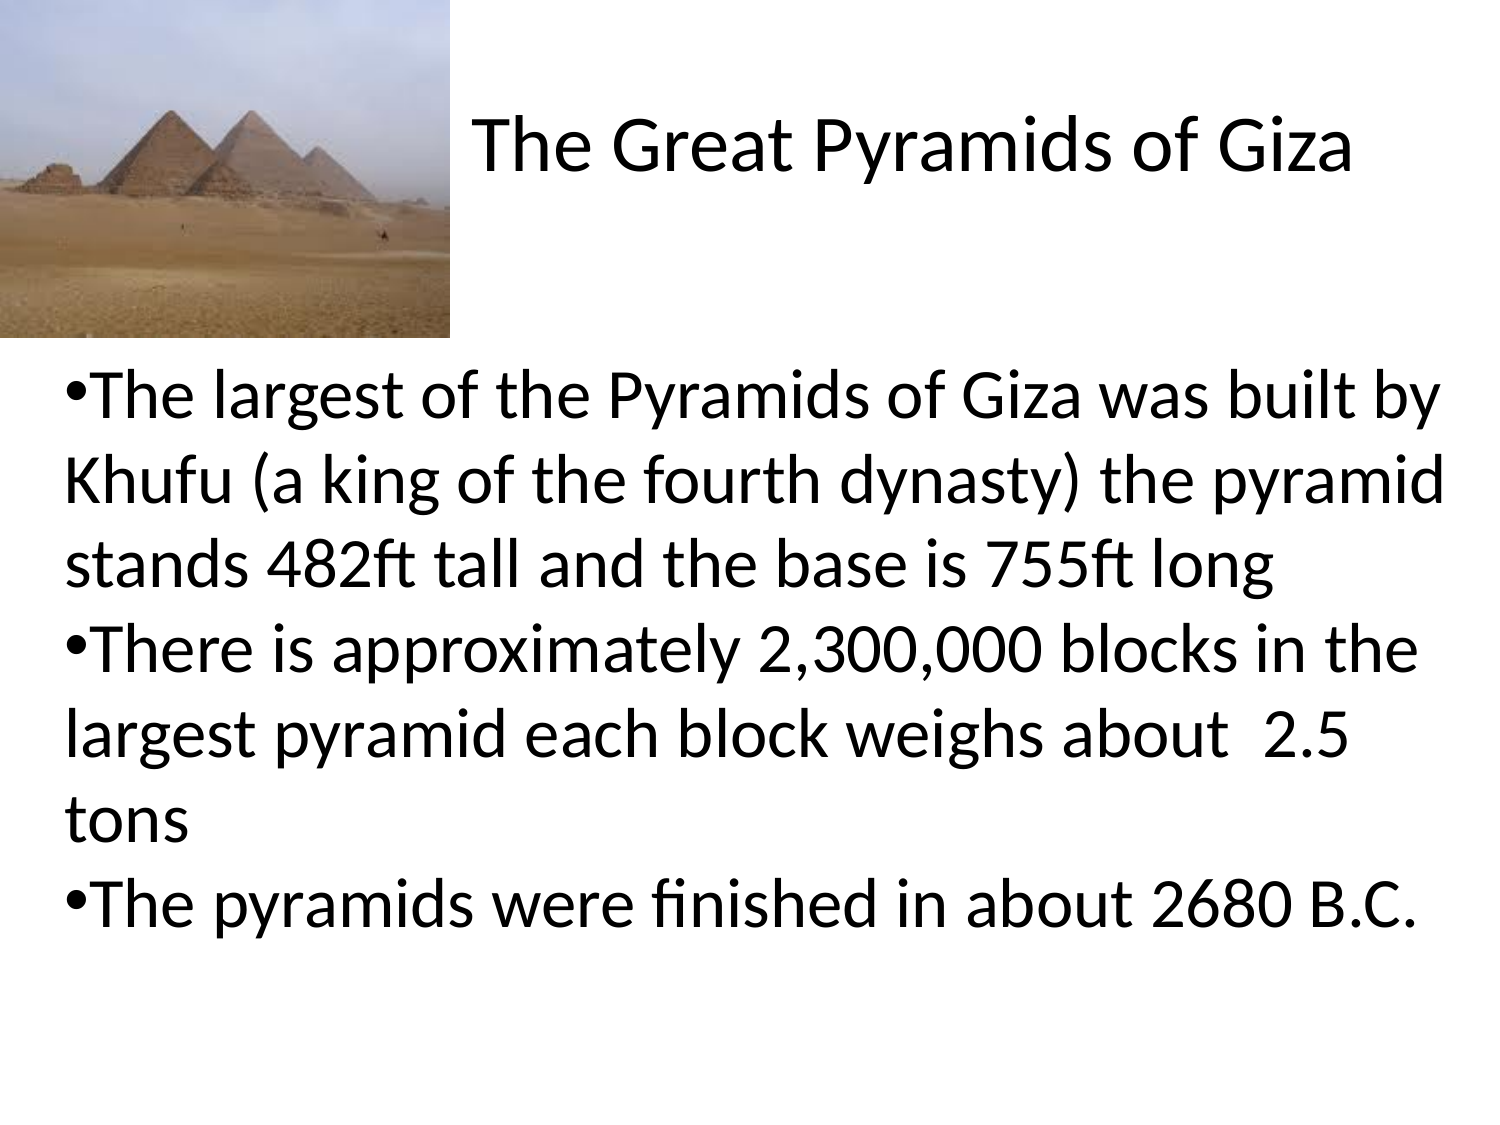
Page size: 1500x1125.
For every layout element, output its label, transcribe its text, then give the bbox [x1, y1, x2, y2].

text_box The largest of the Pyramids of Giza was built by Khufu (a king of the fourth dynasty) the pyramid stands 482ft tall and the base is 755ft long There is approximately 2,300,000 blocks in the largest pyramid each block weighs about 2.5 tons The pyramids were finished in about 2680 B.C. [49, 249, 1475, 995]
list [0, 0, 451, 338]
title The Great Pyramids of Giza [454, 45, 1425, 233]
